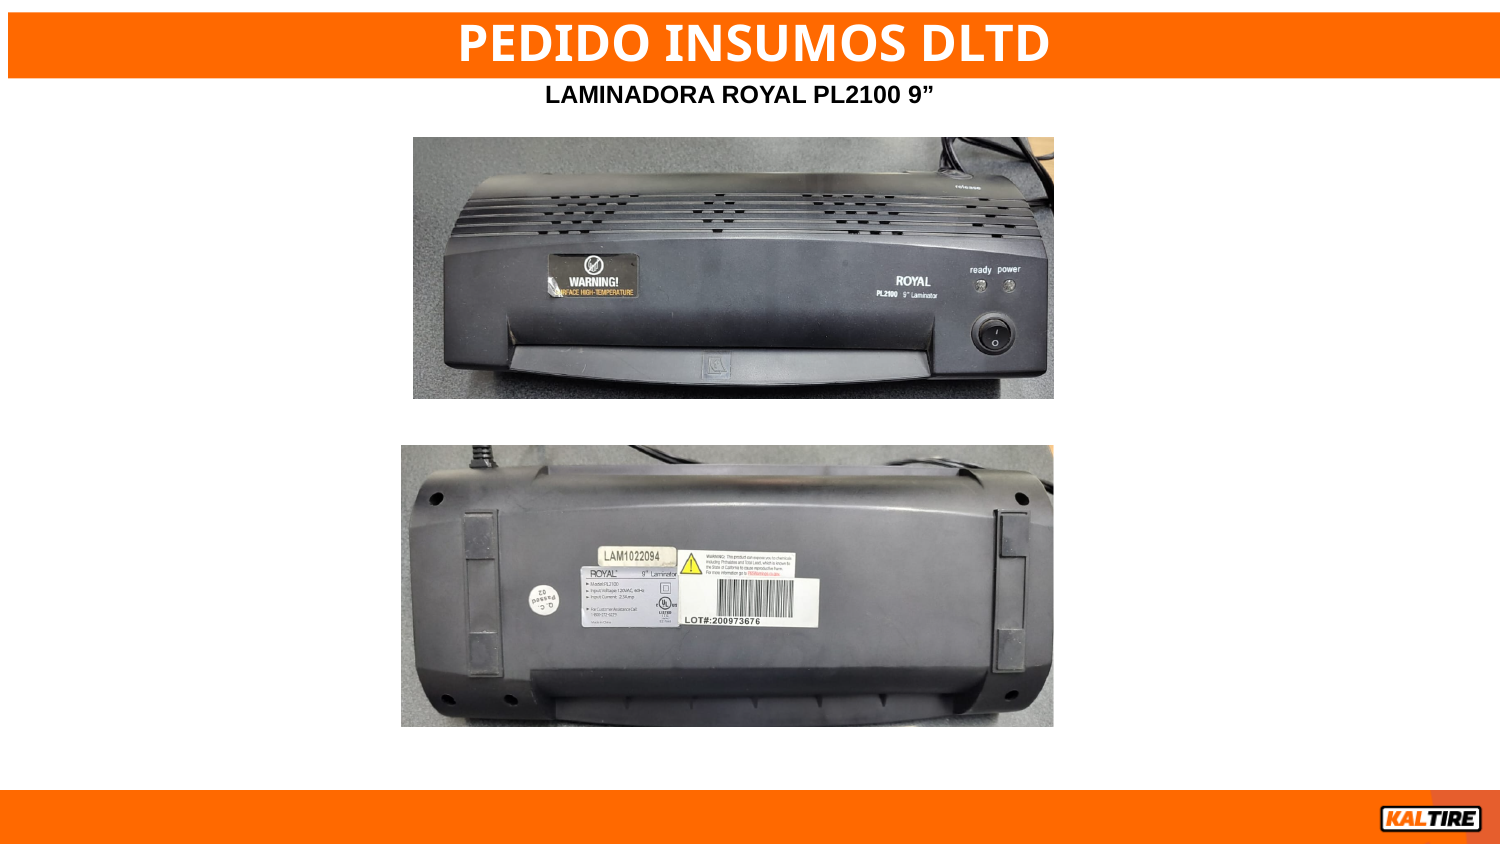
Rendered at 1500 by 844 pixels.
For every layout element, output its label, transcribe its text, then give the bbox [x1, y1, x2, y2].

picture [413, 137, 1054, 399]
text_box LAMINADORA ROYAL PL2100 9” [530, 71, 965, 117]
picture [401, 445, 1054, 727]
text_box PEDIDO INSUMOS DLTD [8, 12, 1500, 79]
picture [0, 790, 1500, 844]
